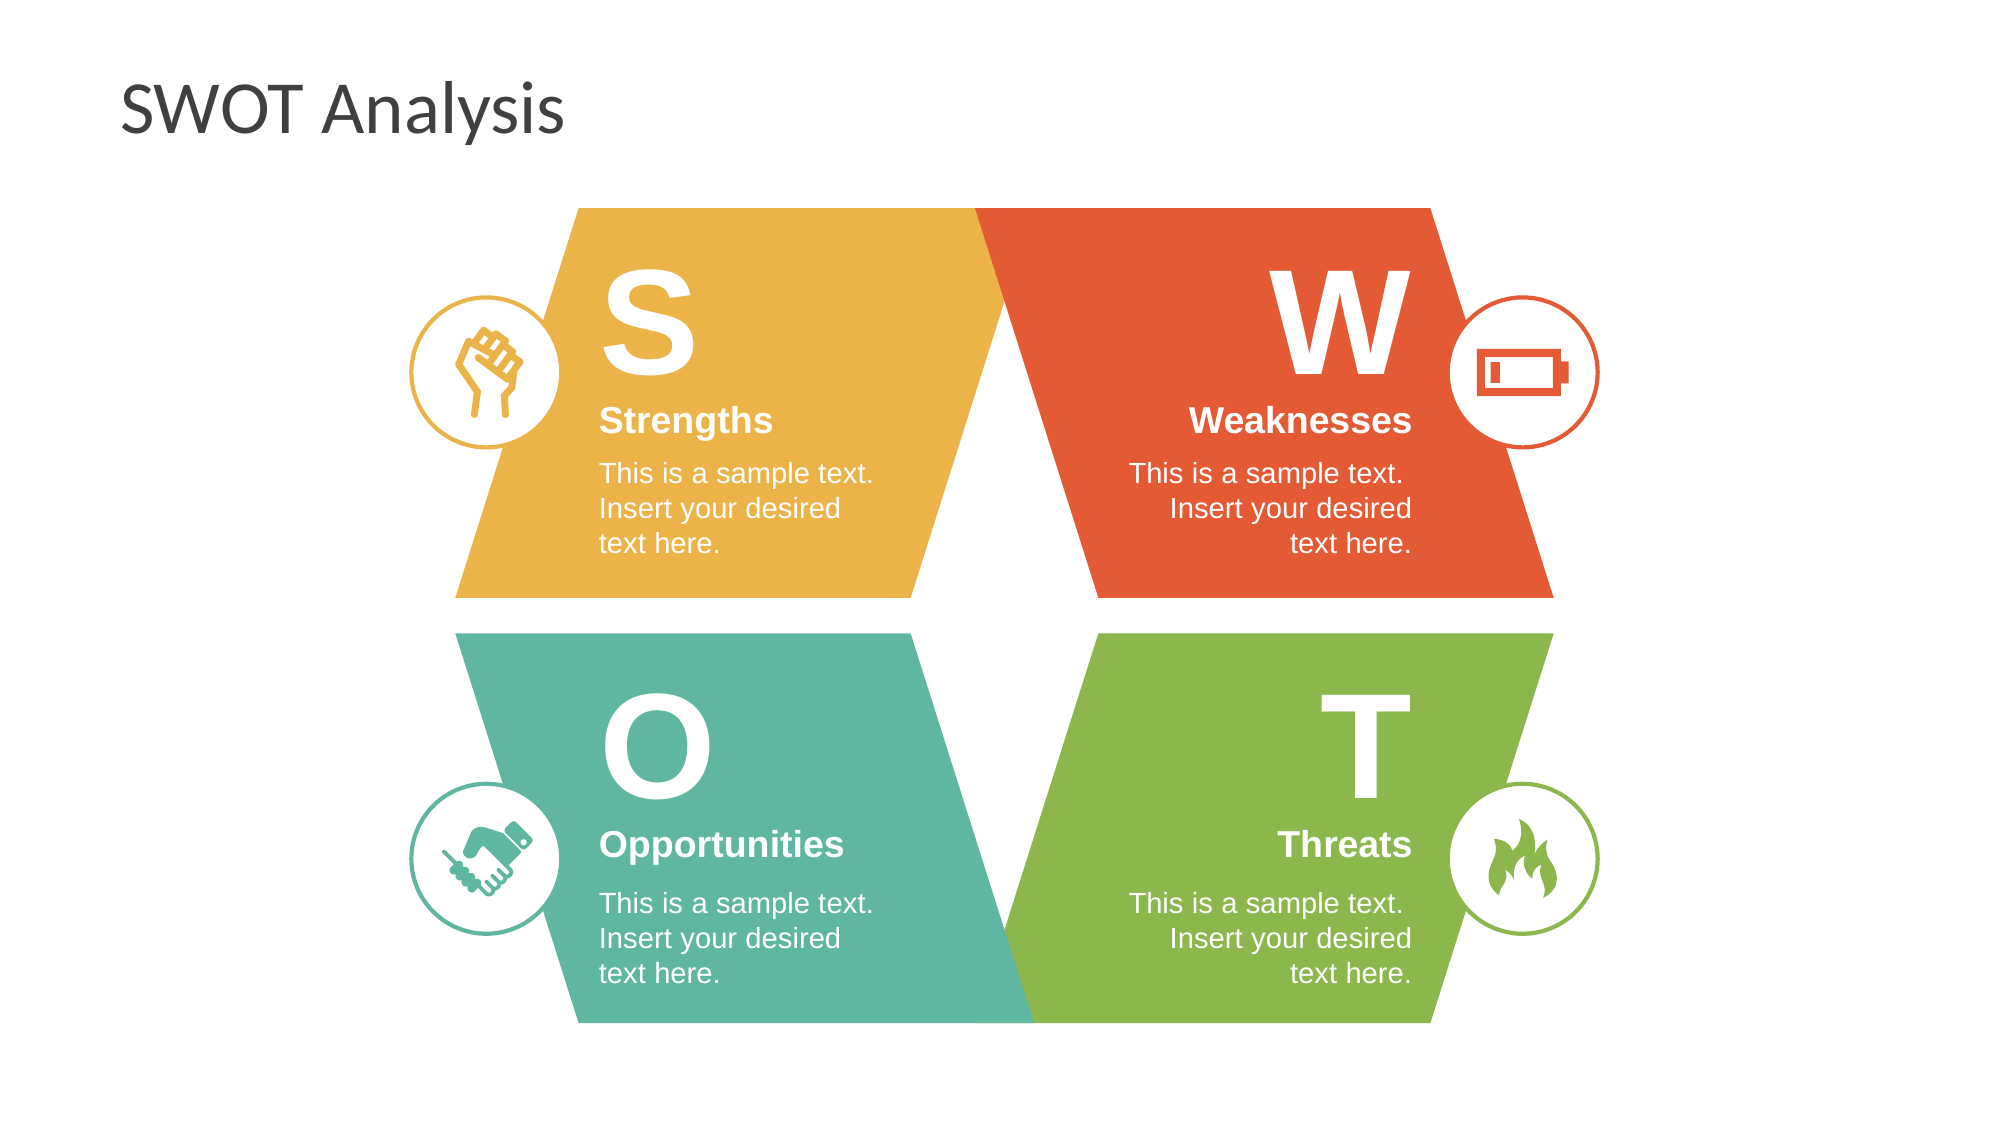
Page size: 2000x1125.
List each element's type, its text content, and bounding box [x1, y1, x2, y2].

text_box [441, 821, 533, 897]
text_box Opportunities [584, 812, 906, 873]
text_box W [1254, 216, 1427, 388]
text_box O [584, 641, 732, 812]
text_box T [1305, 641, 1427, 812]
title SWOT Analysis [99, 45, 1900, 162]
text_box [1476, 348, 1569, 397]
text_box [1445, 781, 1600, 936]
text_box [1005, 631, 1556, 1026]
text_box This is a sample text. Insert your desired text here. [1106, 876, 1428, 997]
text_box [1488, 818, 1557, 898]
text_box [409, 295, 564, 450]
text_box [453, 631, 1037, 1026]
text_box [409, 781, 564, 936]
text_box This is a sample text. Insert your desired text here. [584, 447, 906, 567]
text_box Strengths [584, 388, 906, 447]
text_box This is a sample text. Insert your desired text here. [1106, 447, 1428, 567]
text_box This is a sample text. Insert your desired text here. [584, 876, 906, 997]
text_box Weaknesses [1106, 388, 1428, 447]
text_box Threats [1106, 812, 1428, 873]
text_box S [584, 216, 715, 388]
text_box [972, 206, 1556, 601]
text_box [1445, 295, 1600, 450]
text_box [455, 326, 524, 418]
text_box [453, 206, 1004, 601]
